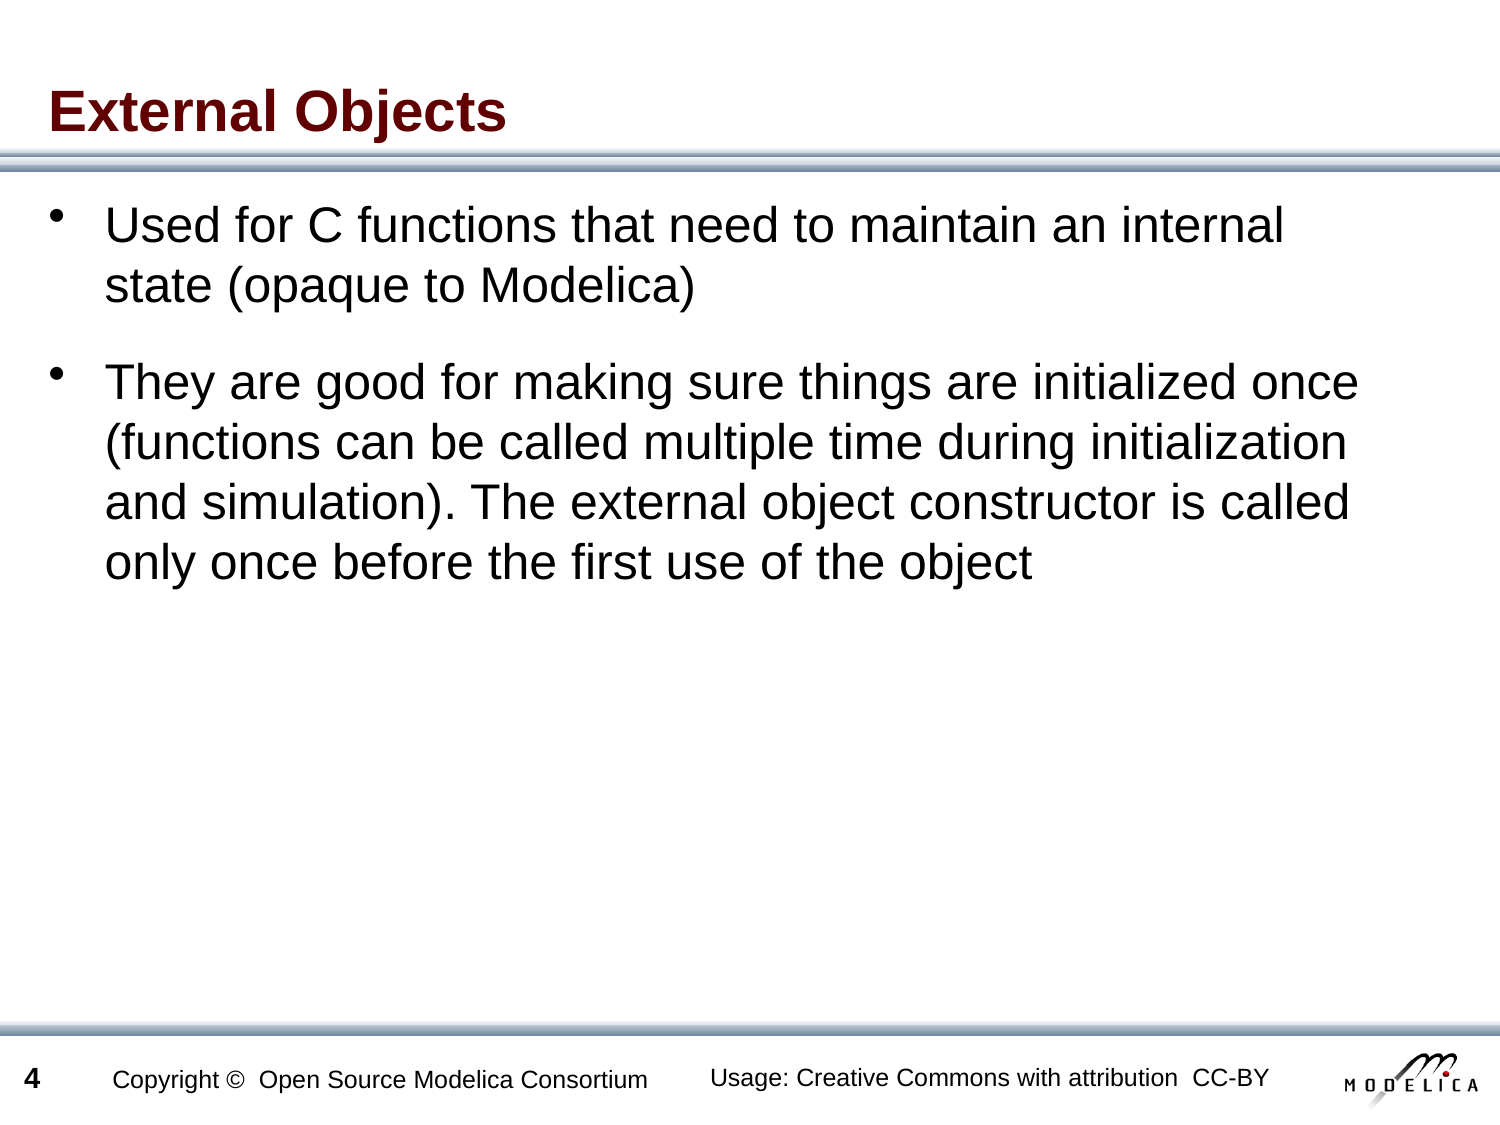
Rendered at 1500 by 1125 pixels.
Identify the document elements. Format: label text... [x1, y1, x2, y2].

title External Objects [33, 66, 1474, 150]
picture [1340, 1049, 1482, 1113]
list Used for C functions that need to maintain an internal state (opaque to Modelica) They are good for making sure things are initialized once (functions can be called multiple time during initialization and simulation). The external object constructor is called only once before the first use of the object [33, 184, 1384, 1005]
